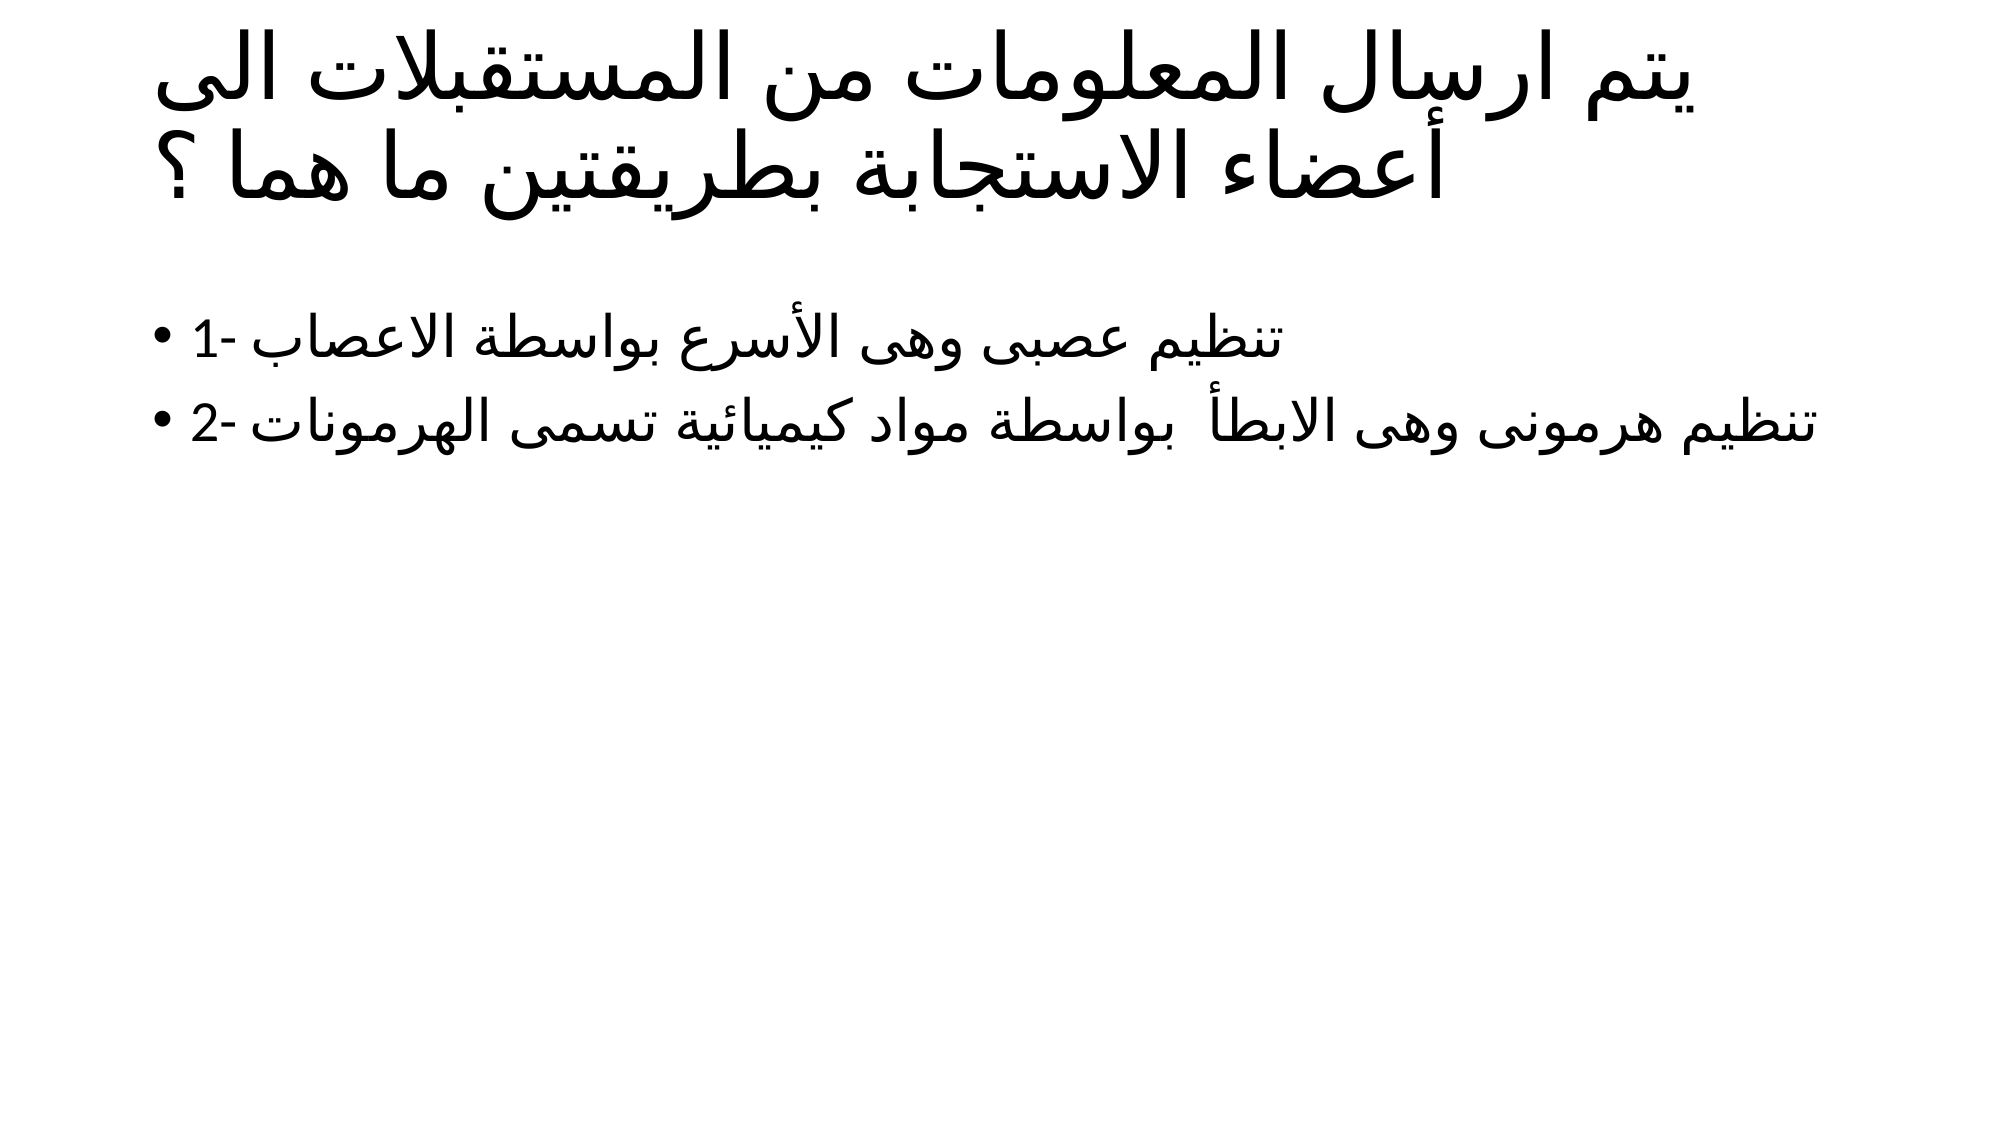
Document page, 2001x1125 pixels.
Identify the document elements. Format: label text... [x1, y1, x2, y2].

title يتم ارسال المعلومات من المستقبلات الى أعضاء الاستجابة بطريقتين ما هما ؟ [137, 59, 1863, 278]
list 1- تنظيم عصبى وهى الأسرع بواسطة الاعصاب 2- تنظيم هرمونى وهى الابطأ بواسطة مواد كيميائية تسمى الهرمونات [137, 299, 1863, 1014]
